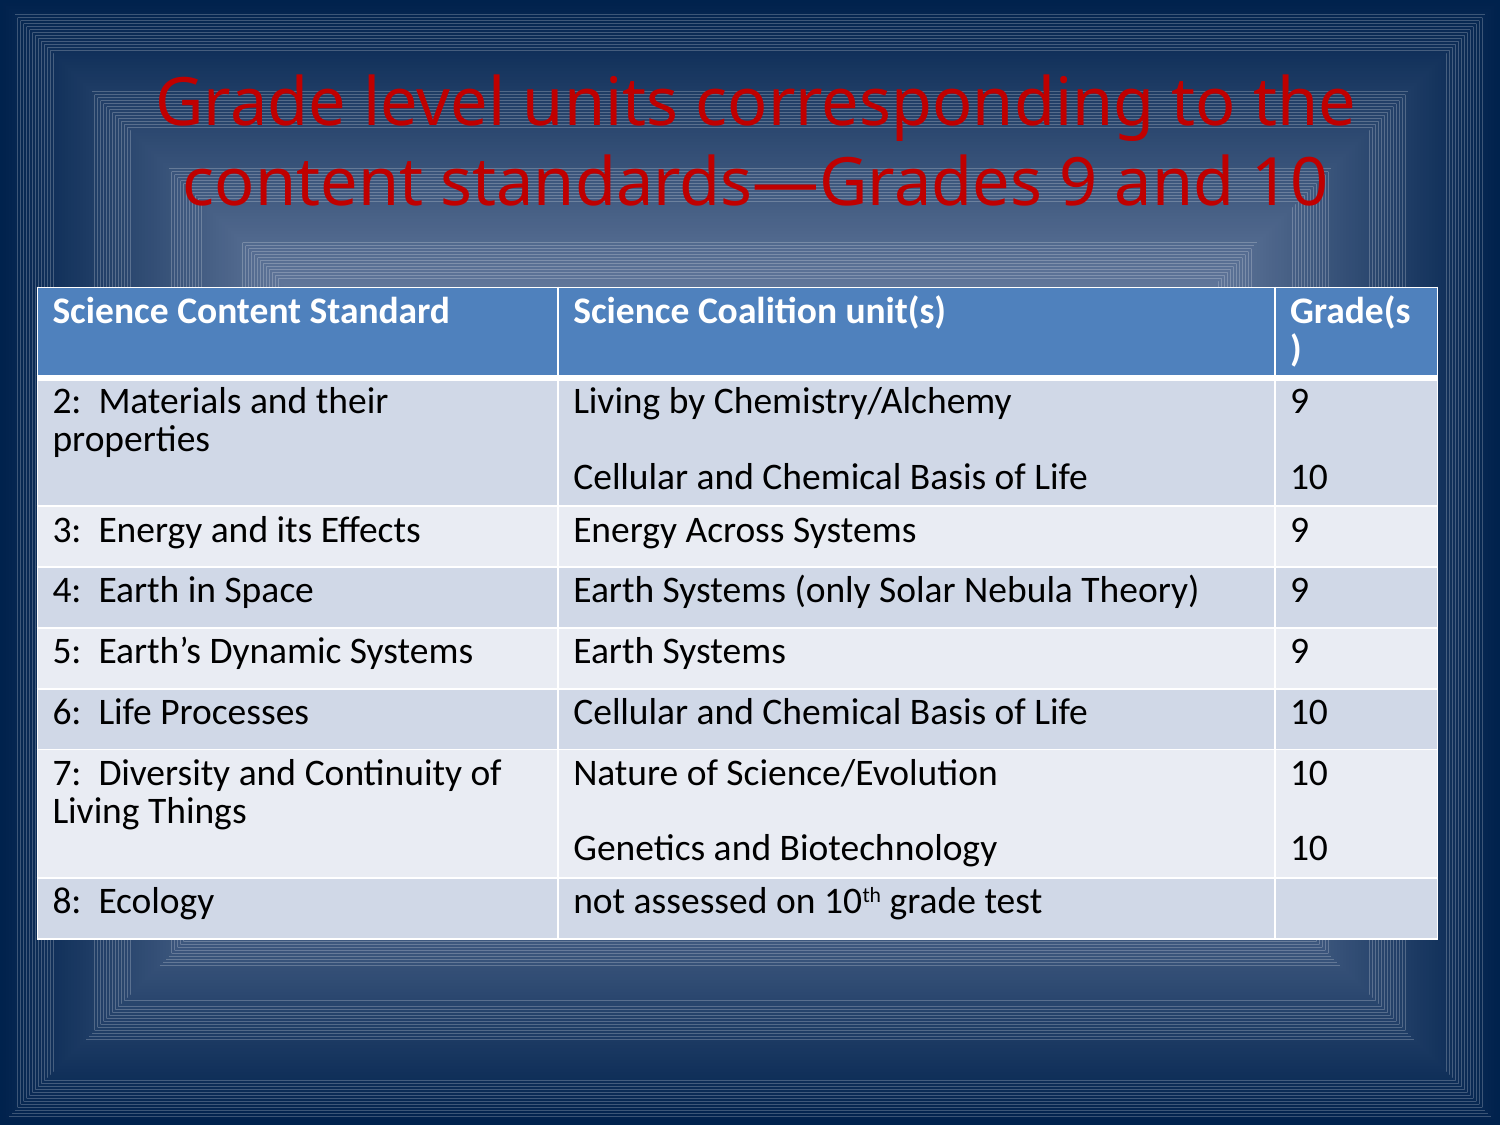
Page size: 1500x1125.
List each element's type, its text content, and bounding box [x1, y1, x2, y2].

table_cell not assessed on 10th grade test [559, 879, 1274, 938]
table_cell Nature of Science/Evolution Genetics and Biotechnology [559, 750, 1274, 877]
table_cell 4: Earth in Space [38, 568, 557, 627]
table_header Science Content Standard [38, 288, 557, 375]
table_cell 3: Energy and its Effects [38, 507, 557, 566]
table_cell 5: Earth’s Dynamic Systems [38, 629, 557, 688]
table_header Science Coalition unit(s) [559, 288, 1274, 375]
table_cell 9 [1276, 507, 1437, 566]
table_cell 10 10 [1276, 750, 1437, 877]
table_cell 8: Ecology [38, 879, 557, 938]
table_cell 9 [1276, 629, 1437, 688]
table_cell 9 10 [1276, 381, 1437, 505]
table_cell 6: Life Processes [38, 690, 557, 749]
table_cell 9 [1276, 568, 1437, 627]
table_cell Earth Systems [559, 629, 1274, 688]
table_cell Cellular and Chemical Basis of Life [559, 690, 1274, 749]
table_cell Living by Chemistry/Alchemy Cellular and Chemical Basis of Life [559, 381, 1274, 505]
table_cell 7: Diversity and Continuity of Living Things [38, 750, 557, 877]
table_header Grade(s) [1276, 288, 1437, 375]
table_cell Earth Systems (only Solar Nebula Theory) [559, 568, 1274, 627]
table_cell [1276, 879, 1437, 938]
table_cell 2: Materials and their properties [38, 381, 557, 505]
title Grade level units corresponding to the content standards—Grades 9 and 10 [37, 45, 1475, 233]
table_cell 10 [1276, 690, 1437, 749]
table_cell Energy Across Systems [559, 507, 1274, 566]
